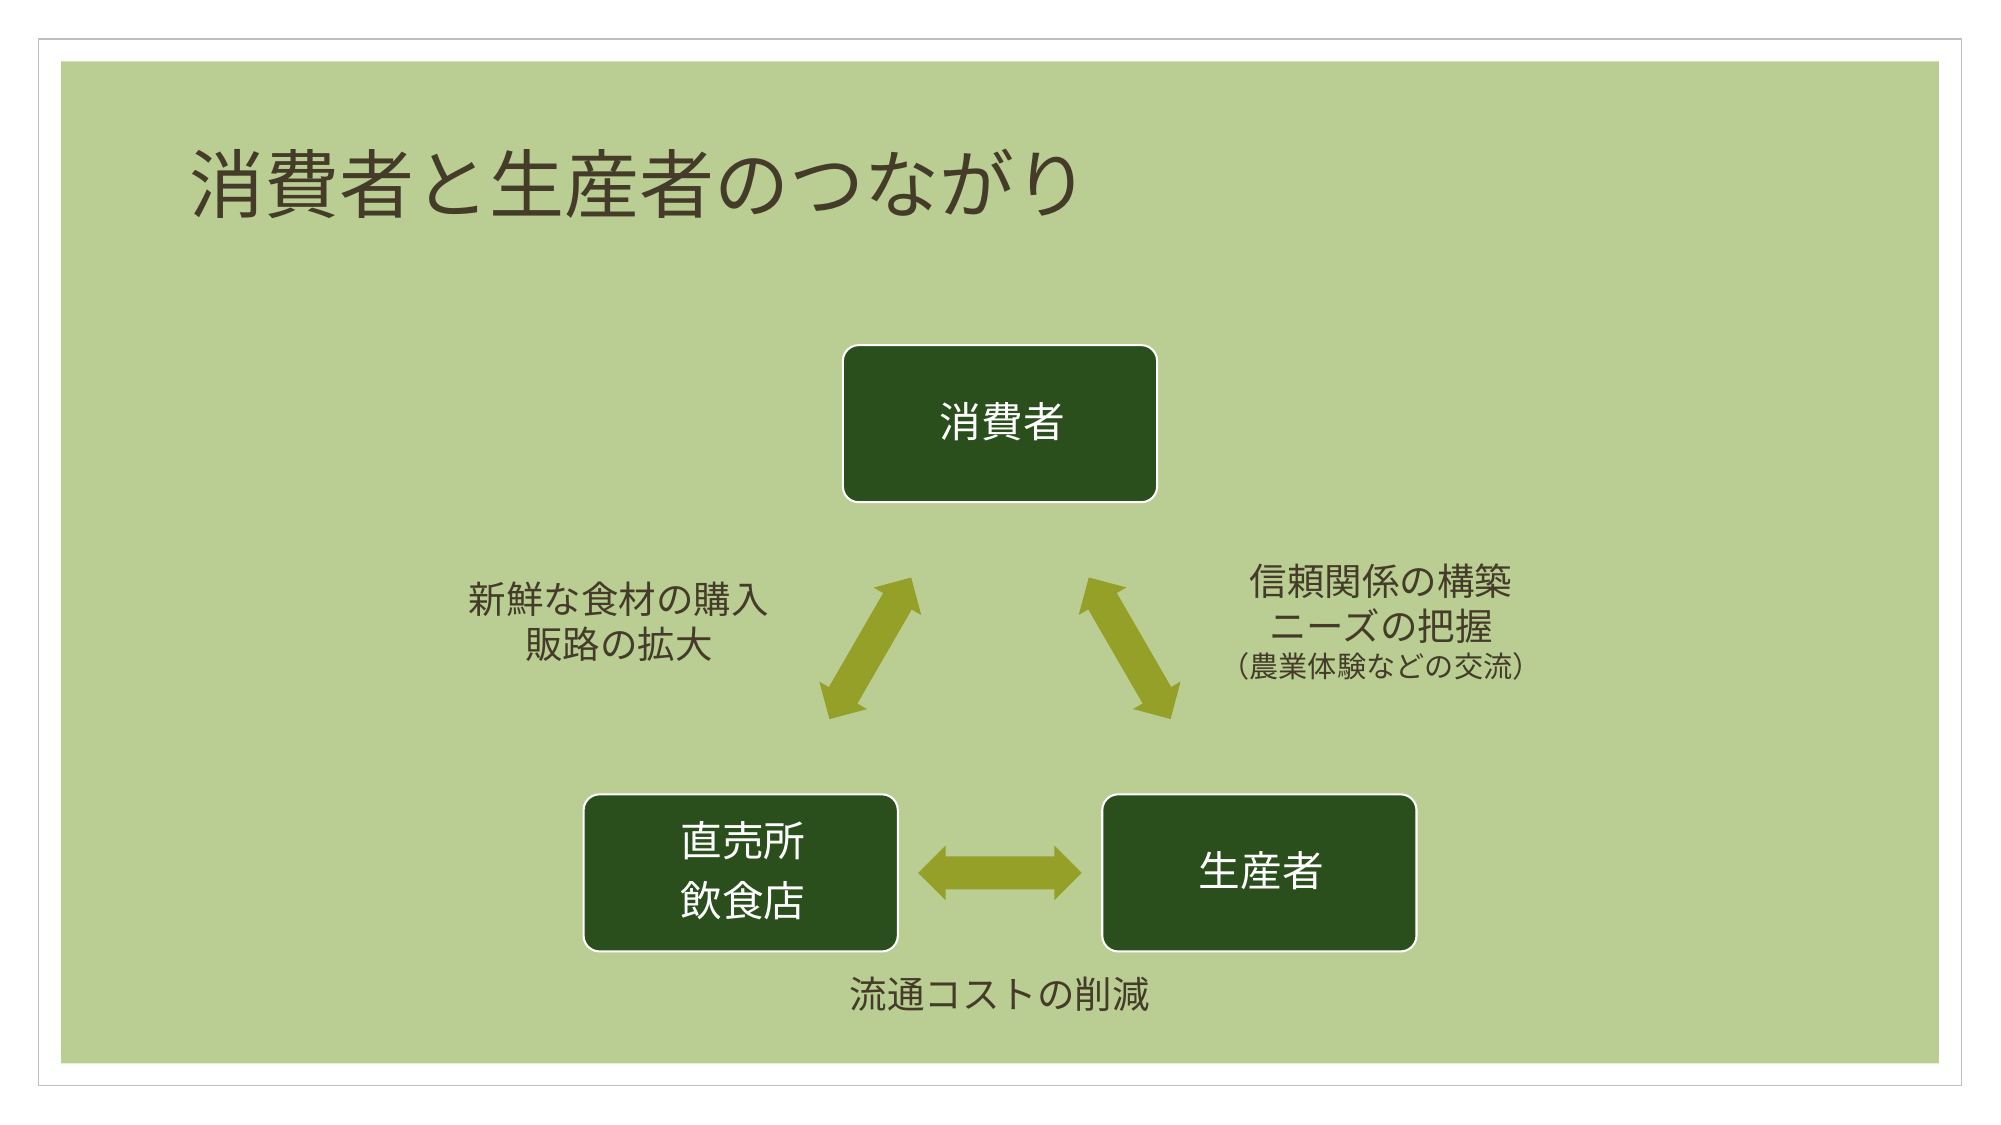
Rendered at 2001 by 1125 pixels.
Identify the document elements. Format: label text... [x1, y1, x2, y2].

text_box 流通コストの削減 [809, 963, 1191, 1024]
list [174, 344, 1825, 952]
title 消費者と生産者のつながり [174, 105, 1825, 271]
